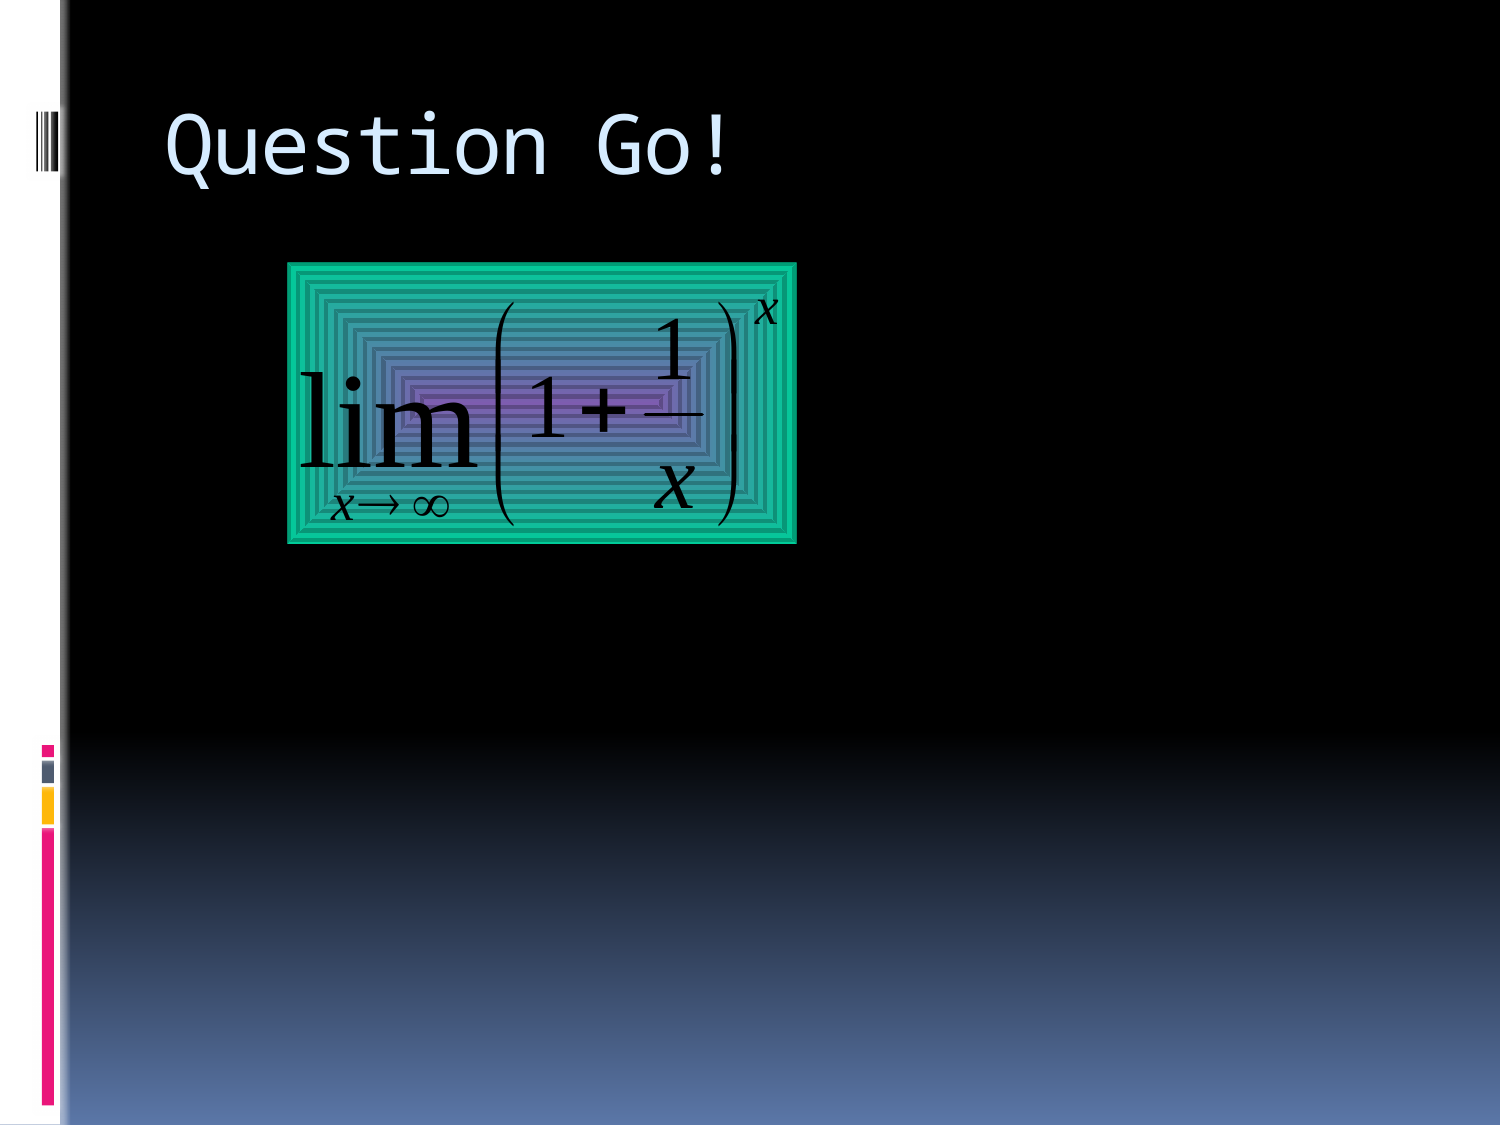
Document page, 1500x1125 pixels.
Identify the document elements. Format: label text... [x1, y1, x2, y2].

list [286, 262, 798, 545]
title Question Go! [150, 83, 1425, 234]
